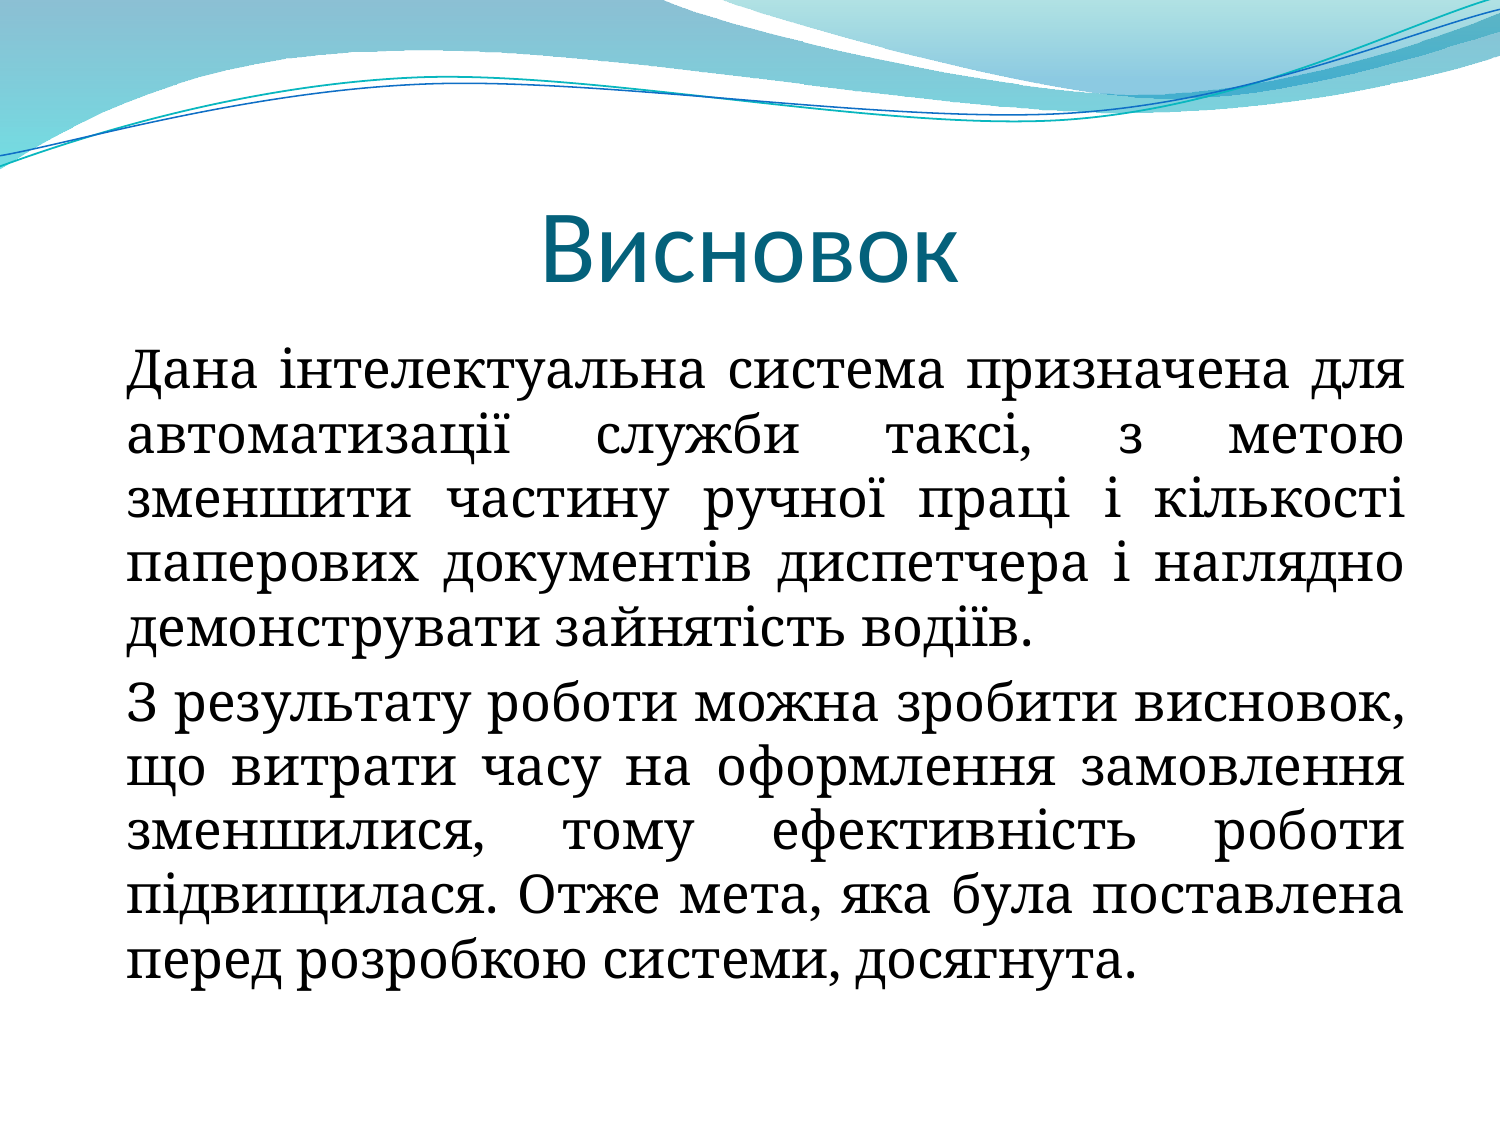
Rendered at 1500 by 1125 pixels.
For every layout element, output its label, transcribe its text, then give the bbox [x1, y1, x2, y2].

title Висновок [75, 115, 1425, 303]
list Дана інтелектуальна система призначена для автоматизації служби таксі, з метою зменшити частину ручної праці і кількості паперових документів диспетчера і наглядно демонструвати зайнятість водіїв. З результату роботи можна зробити висновок, що витрати часу на оформлення замовлення зменшилися, тому ефективність роботи підвищилася. Отже мета, яка була поставлена перед розробкою системи, досягнута. [70, 328, 1421, 1067]
